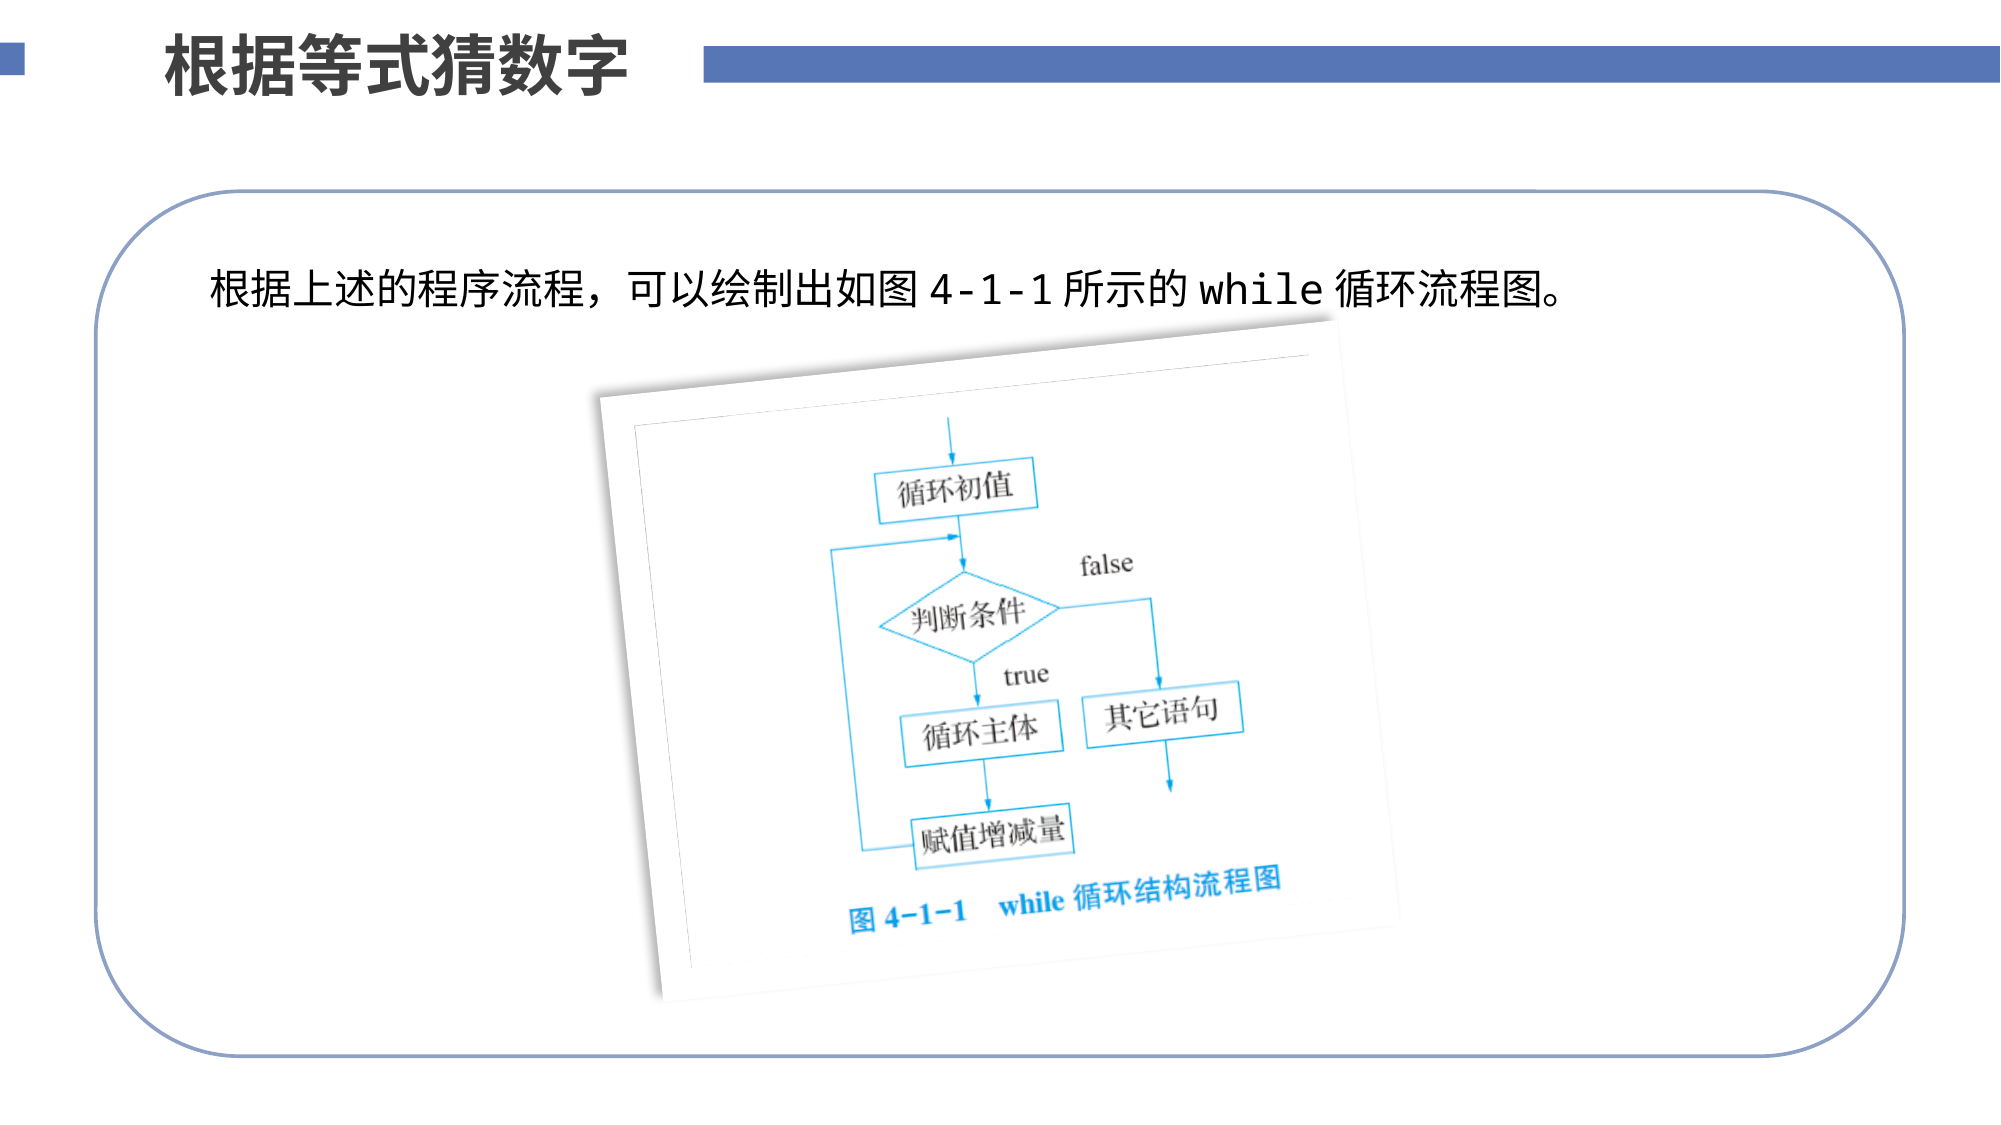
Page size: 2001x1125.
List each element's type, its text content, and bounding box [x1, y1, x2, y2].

text_box [94, 190, 1906, 1058]
text_box 根据等式猜数字 [163, 23, 632, 104]
text_box [0, 41, 26, 76]
text_box [702, 45, 2000, 84]
picture [636, 356, 1365, 967]
